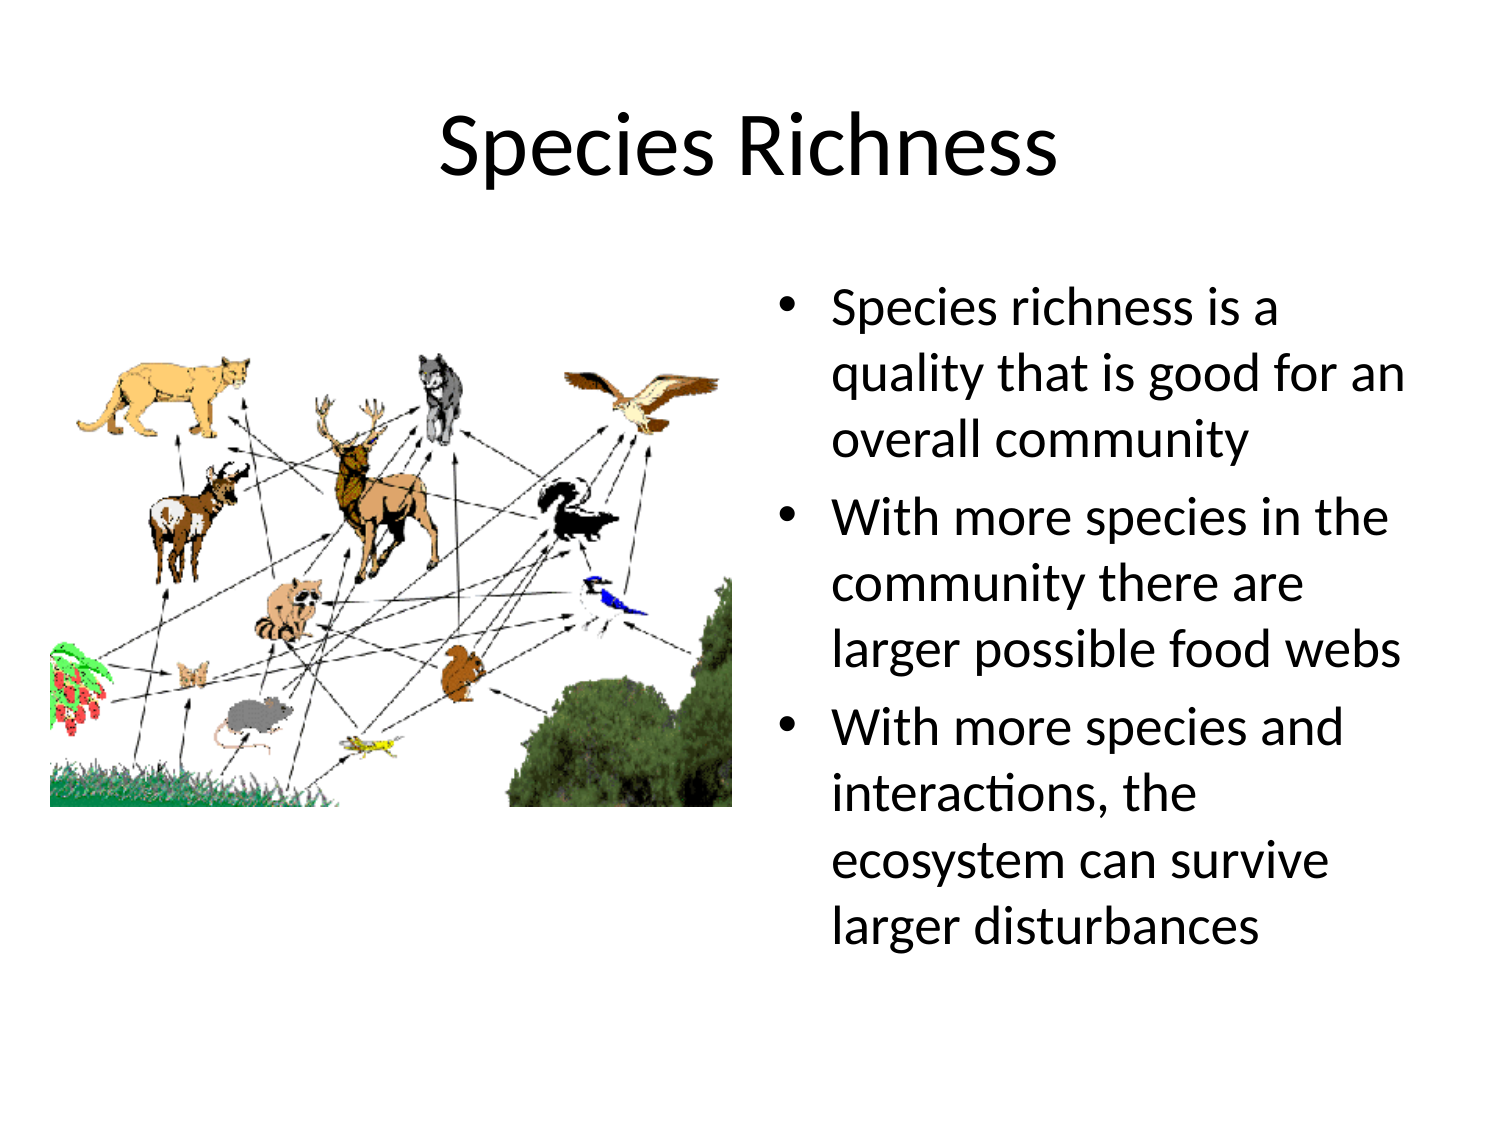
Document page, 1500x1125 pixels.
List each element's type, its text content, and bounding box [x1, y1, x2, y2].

title Species Richness [75, 45, 1425, 233]
picture [49, 349, 732, 807]
list Species richness is a quality that is good for an overall community With more species in the community there are larger possible food webs With more species and interactions, the ecosystem can survive larger disturbances [762, 262, 1425, 1005]
